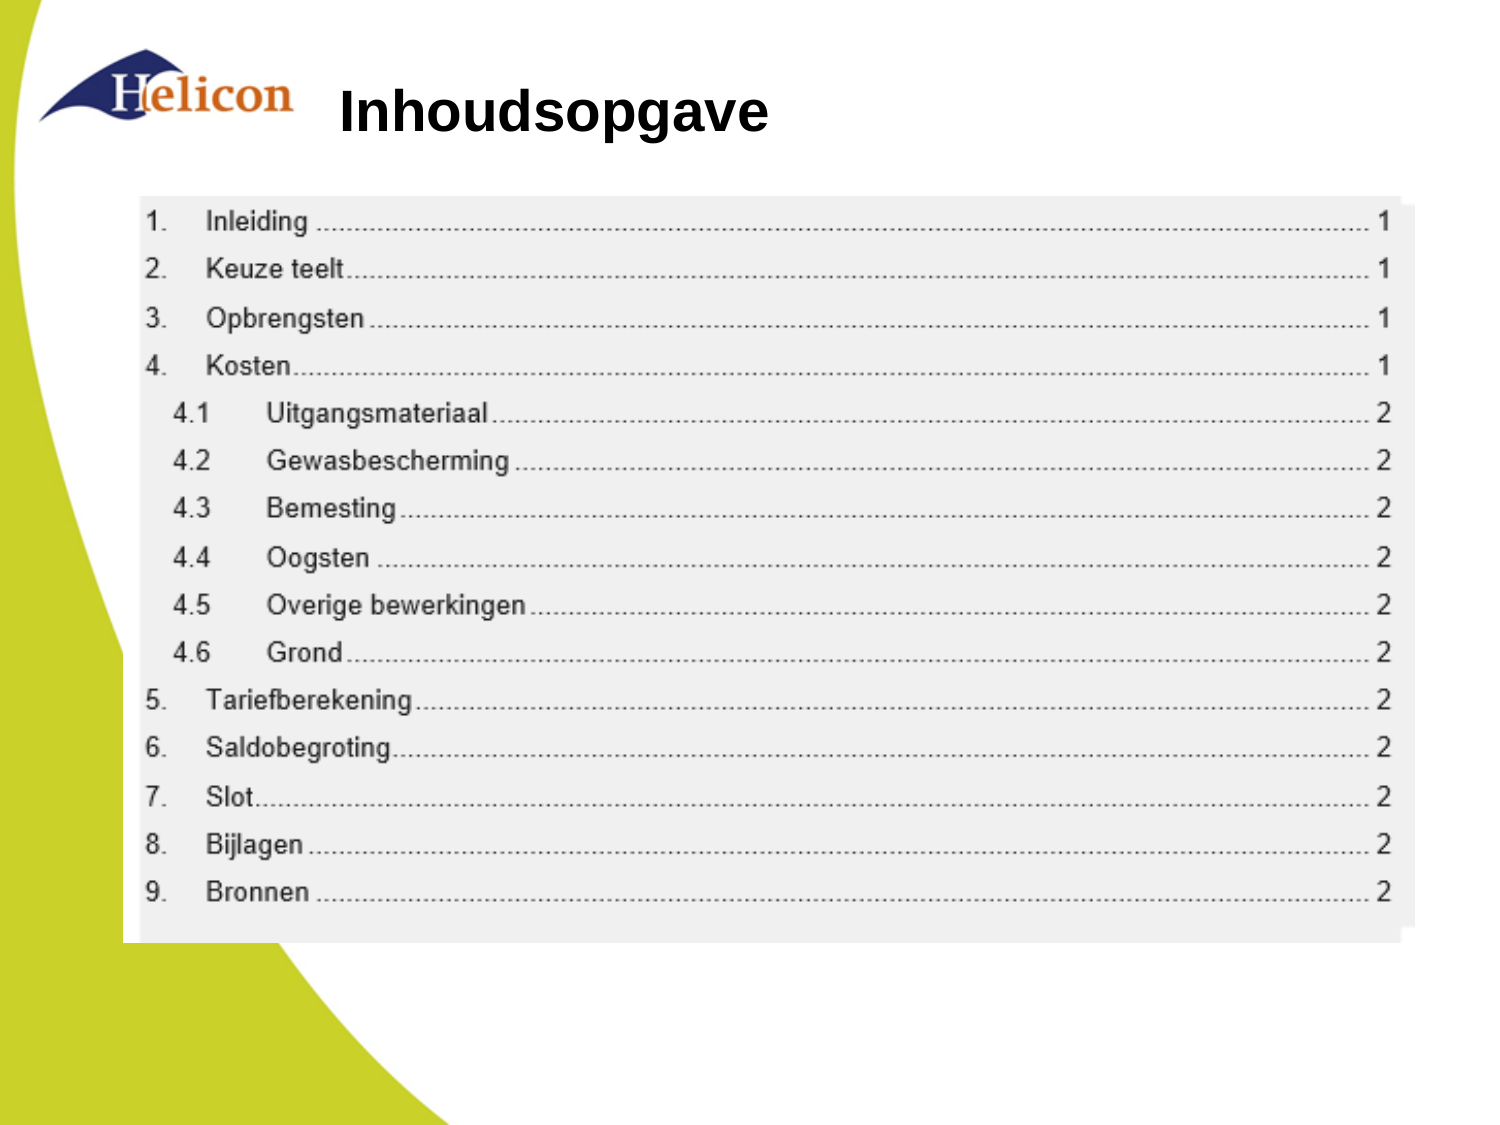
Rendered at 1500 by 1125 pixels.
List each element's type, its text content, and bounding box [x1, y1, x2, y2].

picture [0, 0, 1500, 1125]
title Inhoudsopgave [324, 54, 1415, 161]
